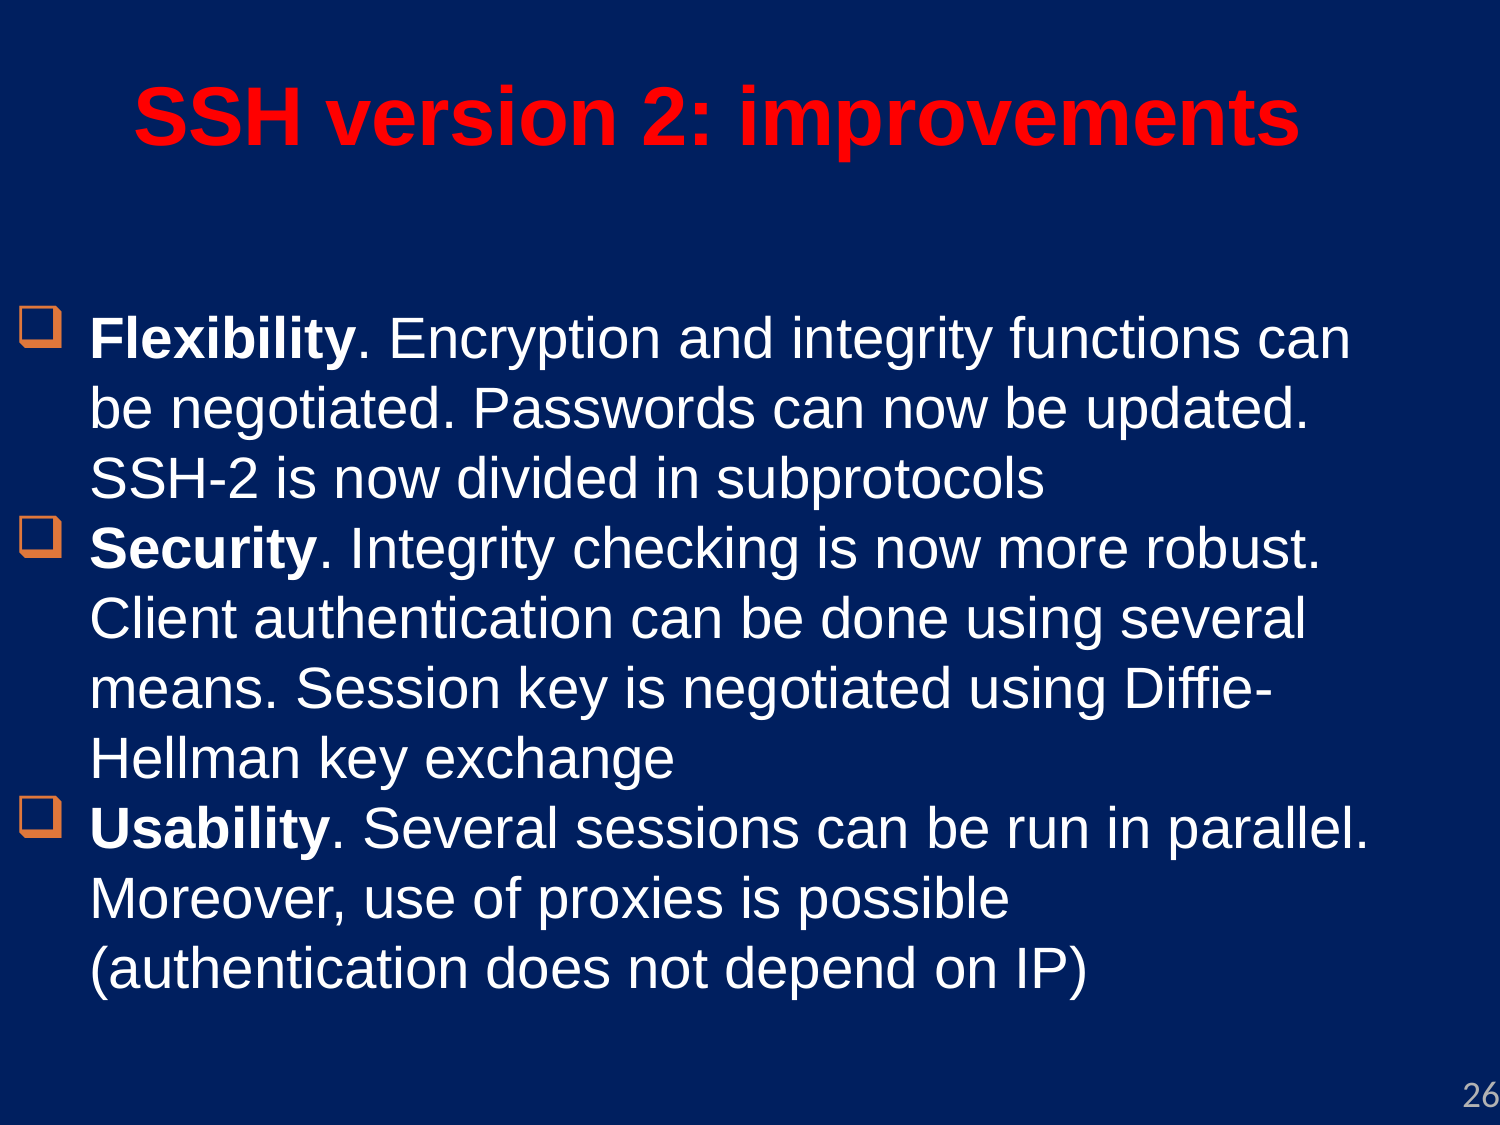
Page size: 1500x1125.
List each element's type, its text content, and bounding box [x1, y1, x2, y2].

text_box Flexibility. Encryption and integrity functions can be negotiated. Passwords can now be updated. SSH-2 is now divided in subprotocols Security. Integrity checking is now more robust. Client authentication can be done using several means. Session key is negotiated using Diffie-Hellman key exchange Usability. Several sessions can be run in parallel. Moreover, use of proxies is possible (authentication does not depend on IP) [12, 299, 1500, 1000]
text_box SSH version 2: improvements [70, 62, 1363, 163]
slide_number 26 [1437, 1069, 1500, 1115]
